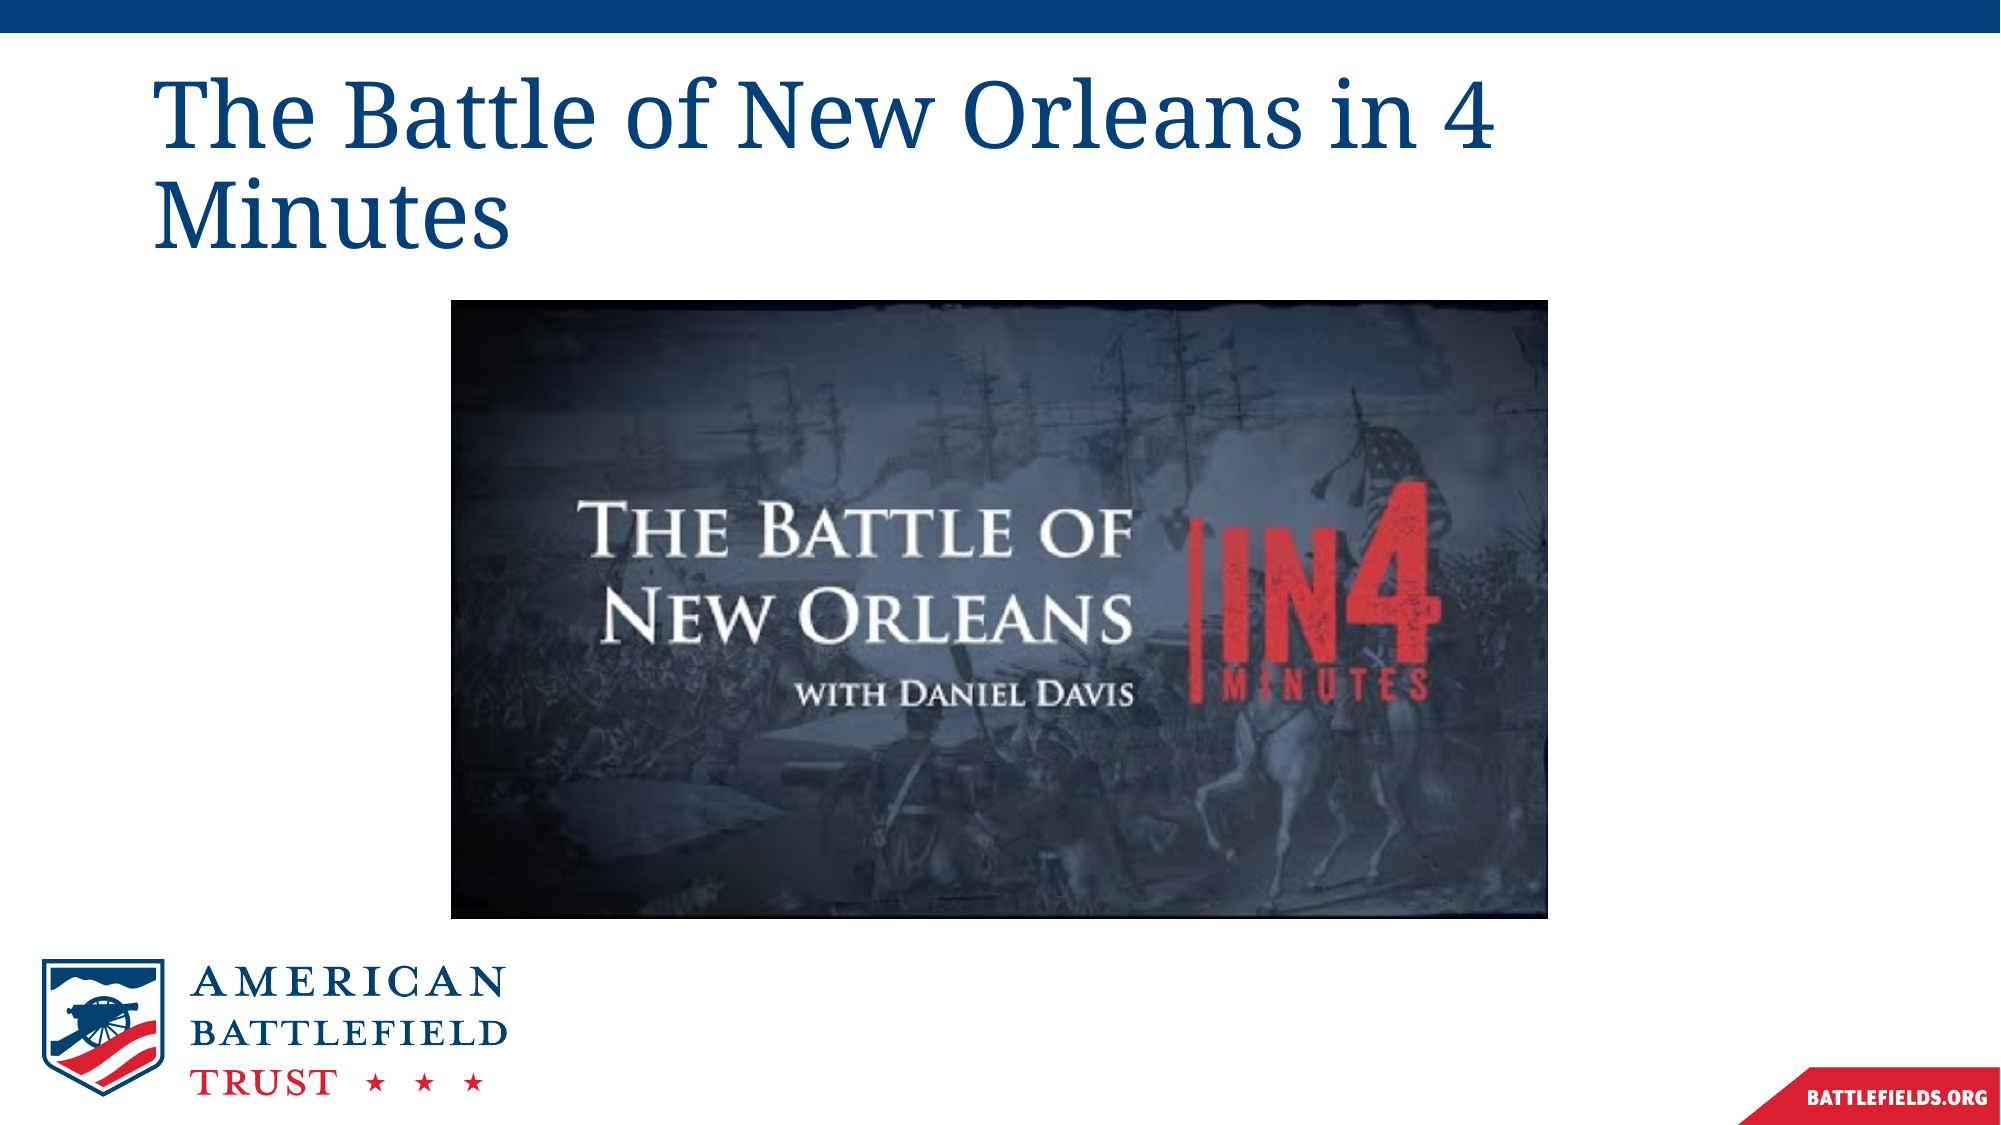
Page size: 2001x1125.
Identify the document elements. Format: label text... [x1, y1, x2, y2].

picture [1737, 1067, 2000, 1125]
title The Battle of New Orleans in 4 Minutes [137, 59, 1863, 278]
picture [42, 959, 508, 1097]
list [451, 299, 1549, 920]
